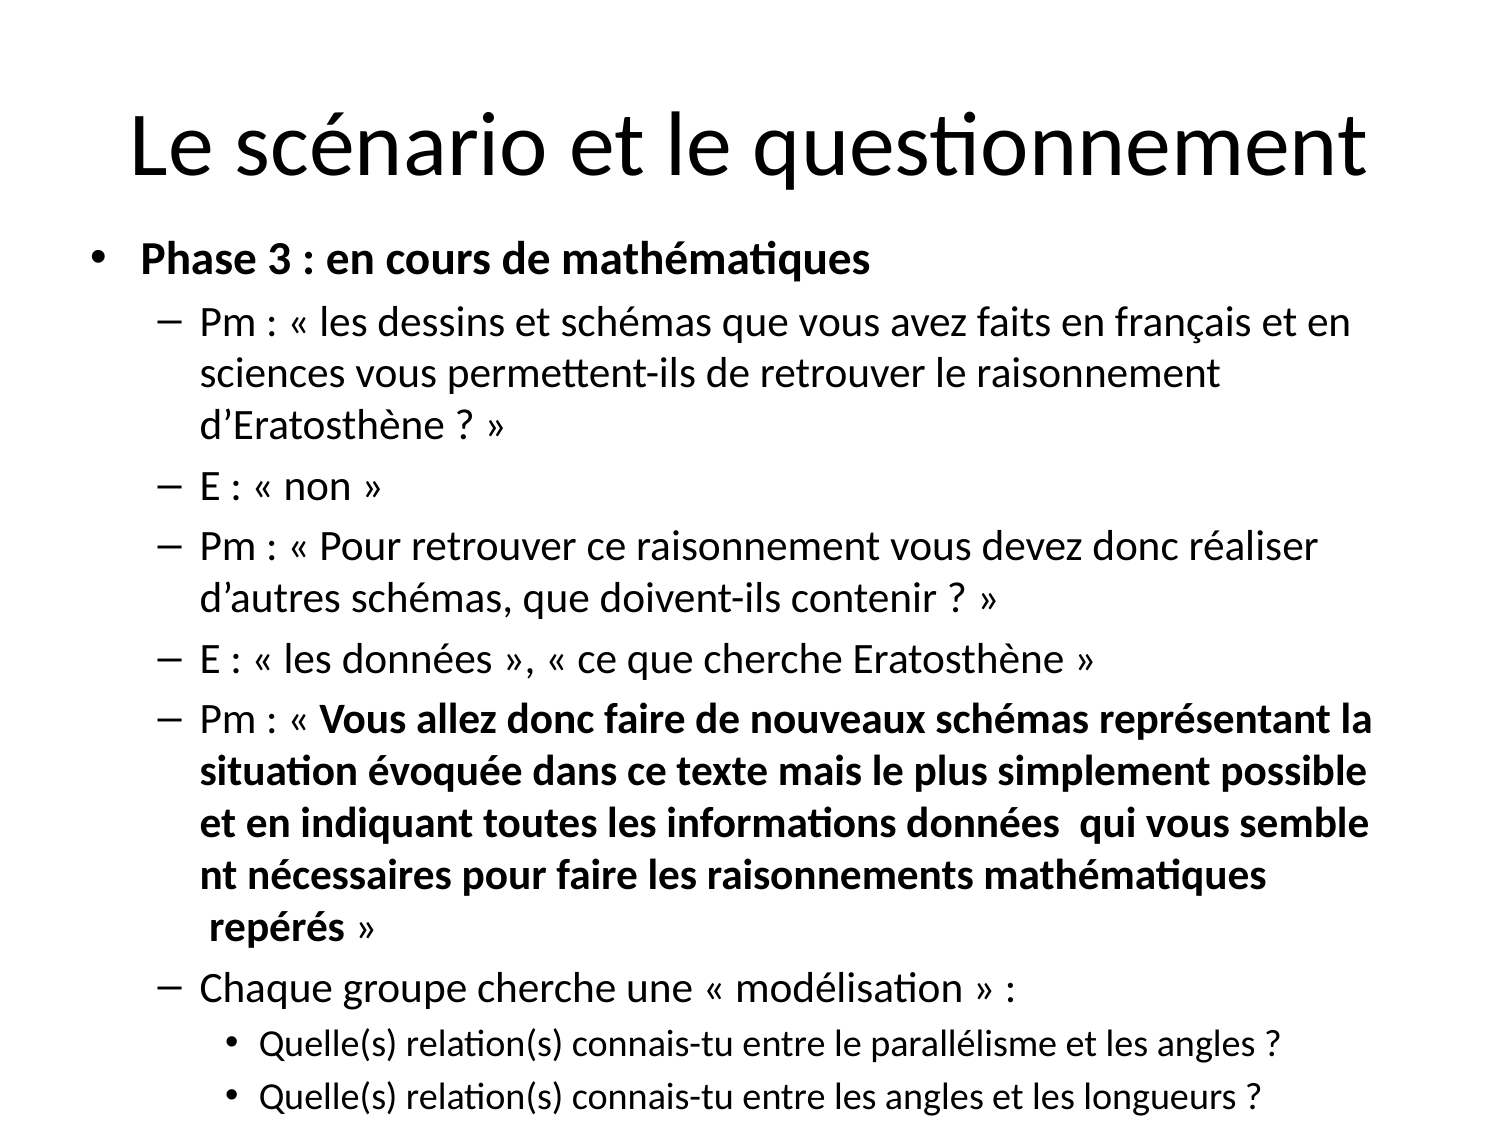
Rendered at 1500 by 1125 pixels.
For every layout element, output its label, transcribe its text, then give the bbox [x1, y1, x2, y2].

title Le scénario et le questionnement [75, 45, 1425, 219]
list Phase 3 : en cours de mathématiques Pm : « les dessins et schémas que vous avez faits en français et en sciences vous permettent-ils de retrouver le raisonnement d’Eratosthène ? » E : « non » Pm : « Pour retrouver ce raisonnement vous devez donc réaliser d’autres schémas, que doivent-ils contenir ? » E : « les données », « ce que cherche Eratosthène » Pm : « Vous allez donc faire de nouveaux schémas représentant la situation évoquée dans ce texte mais le plus simplement possible et en indiquant toutes les informations données qui vous semble nt nécessaires pour faire les raisonnements mathématiques repérés » Chaque groupe cherche une « modélisation » : Quelle(s) relation(s) connais-tu entre le parallélisme et les angles ? Quelle(s) relation(s) connais-tu entre les angles et les longueurs ? [75, 219, 1425, 1125]
